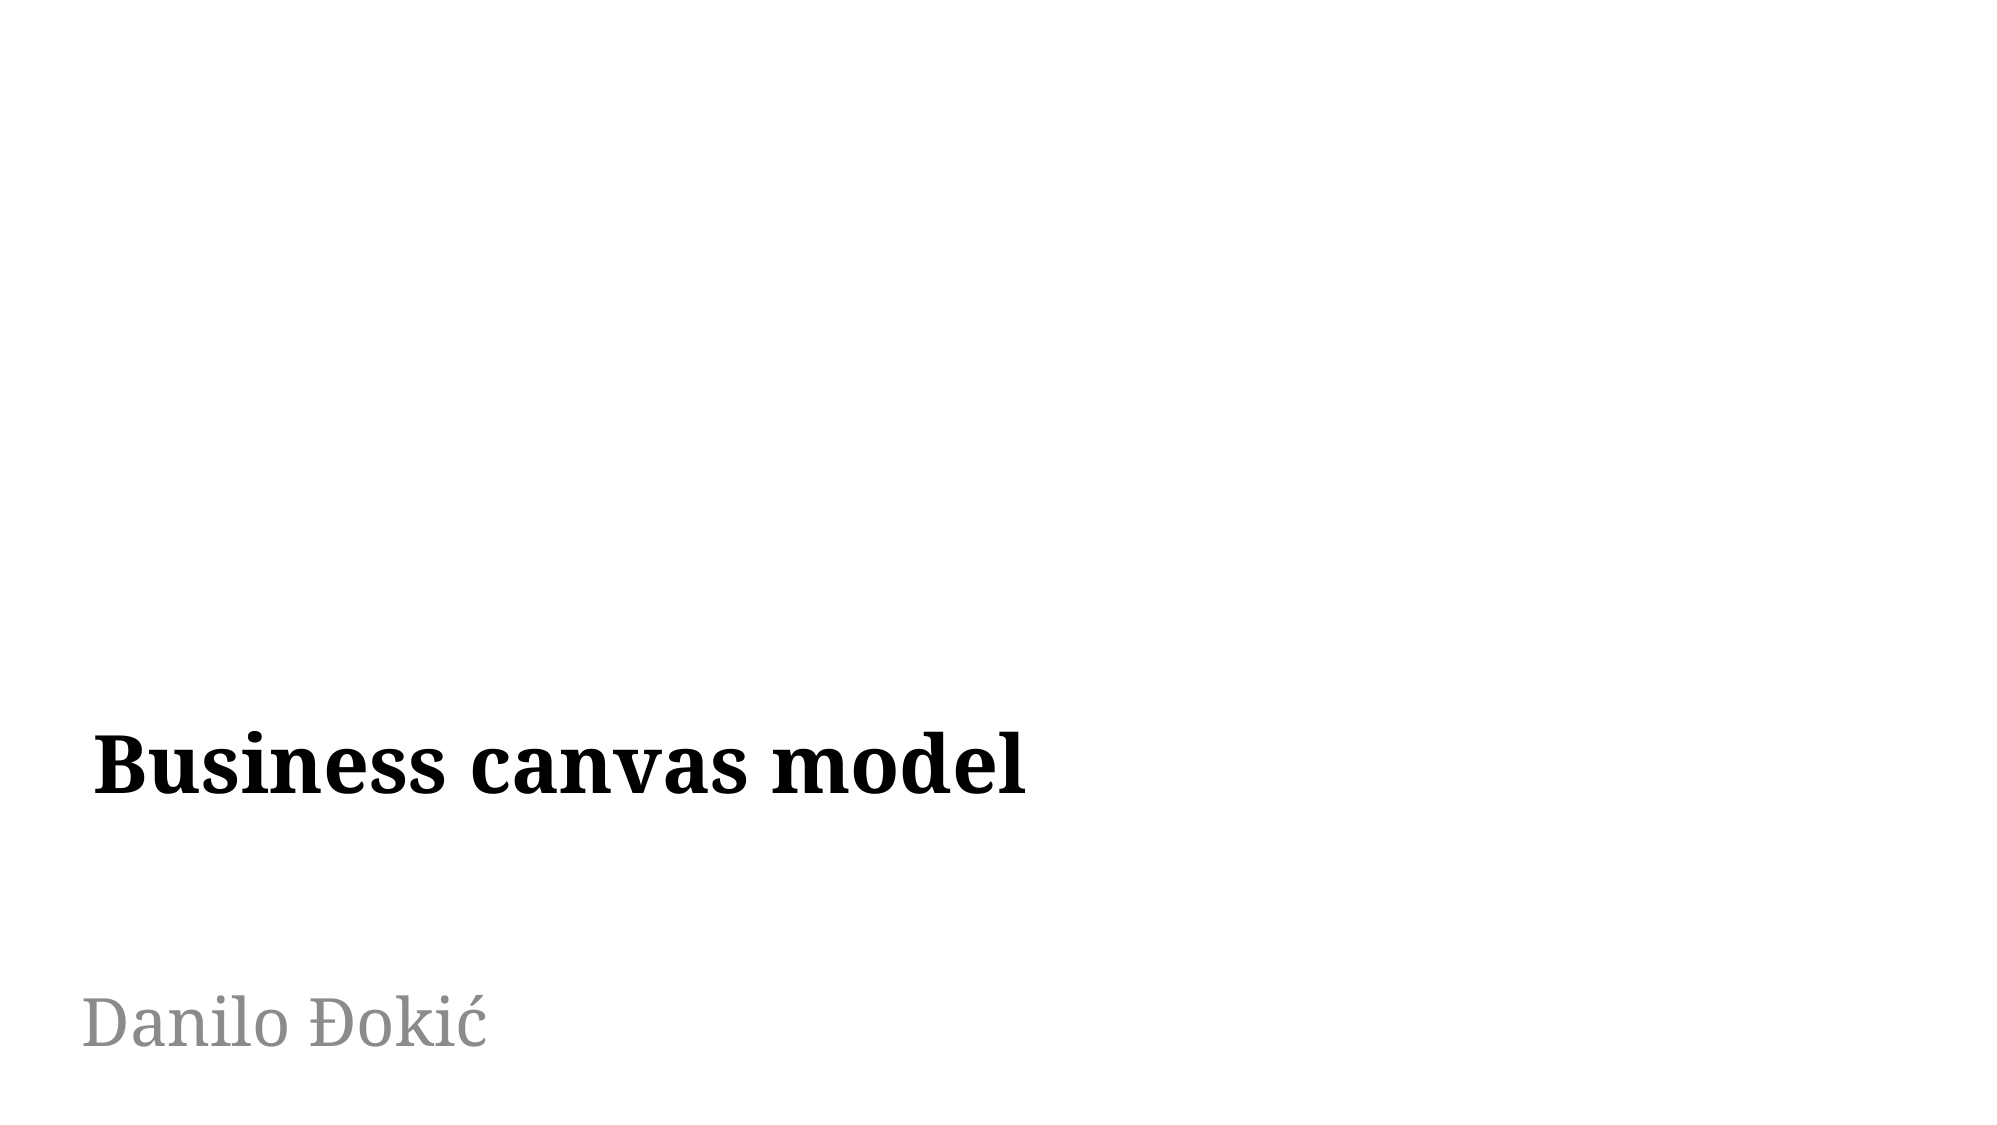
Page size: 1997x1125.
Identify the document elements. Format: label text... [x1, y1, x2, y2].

title Business canvas model [78, 667, 1164, 856]
subtitle Danilo Đokić [66, 972, 739, 1074]
